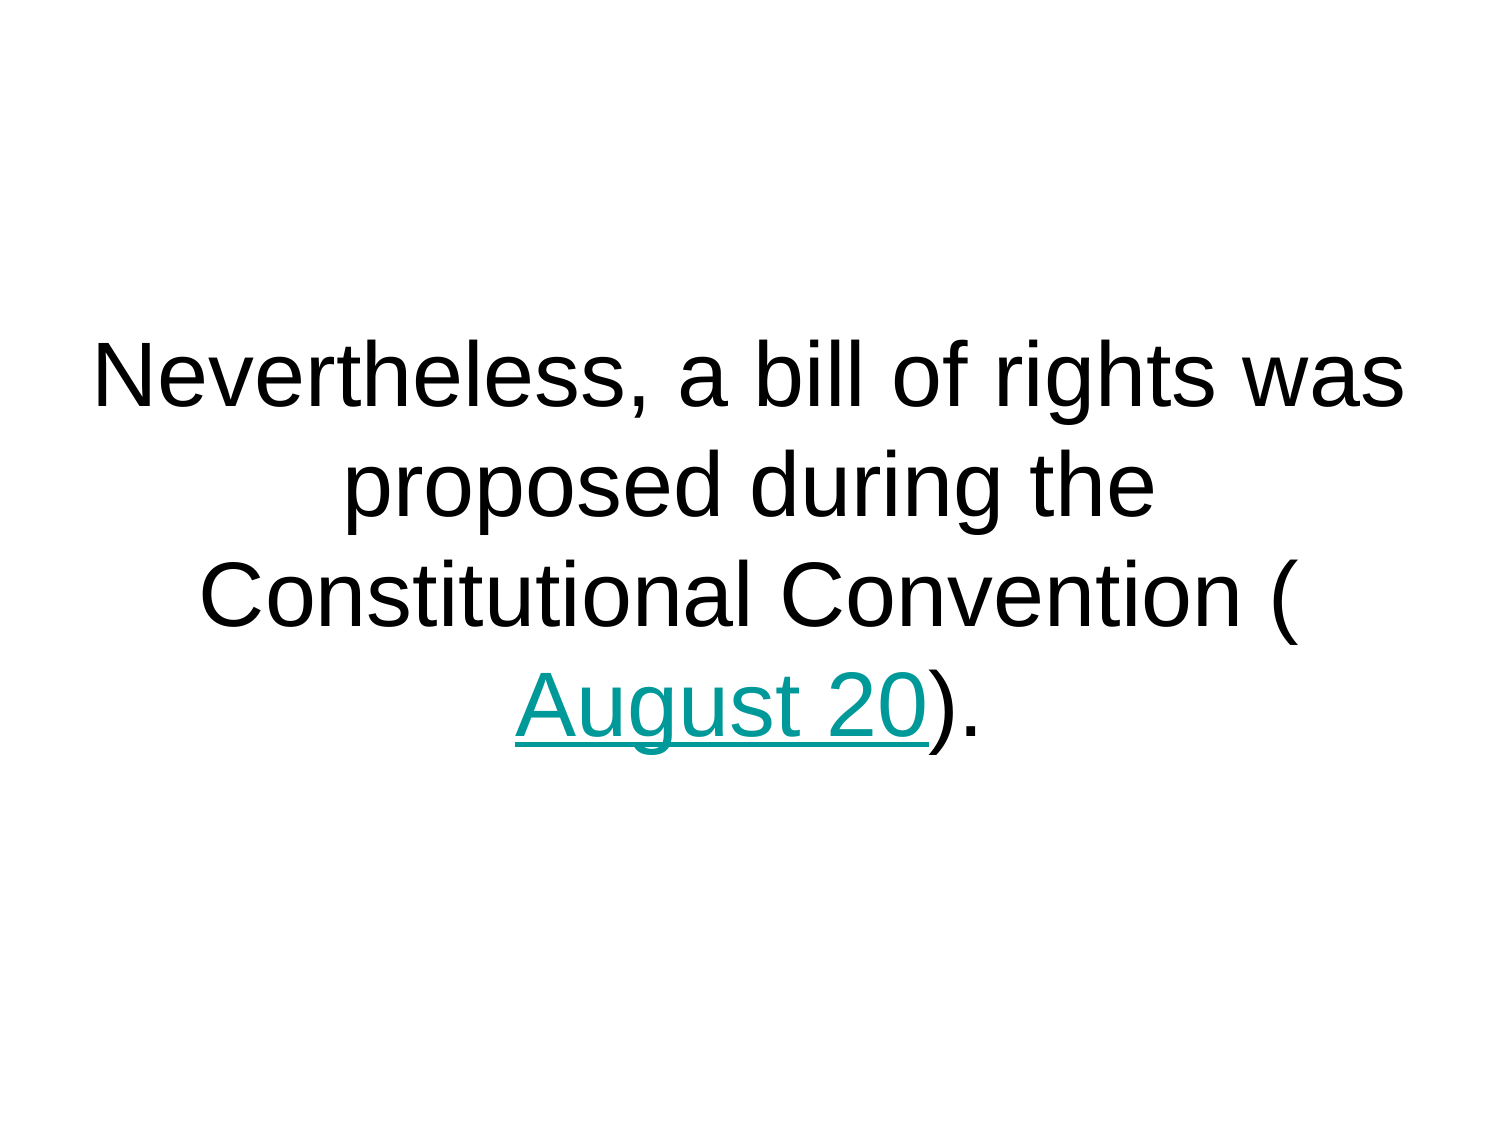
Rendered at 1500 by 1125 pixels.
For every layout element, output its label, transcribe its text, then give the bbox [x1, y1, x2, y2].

title Nevertheless, a bill of rights was proposed during the Constitutional Convention (August 20). [74, 44, 1426, 1026]
